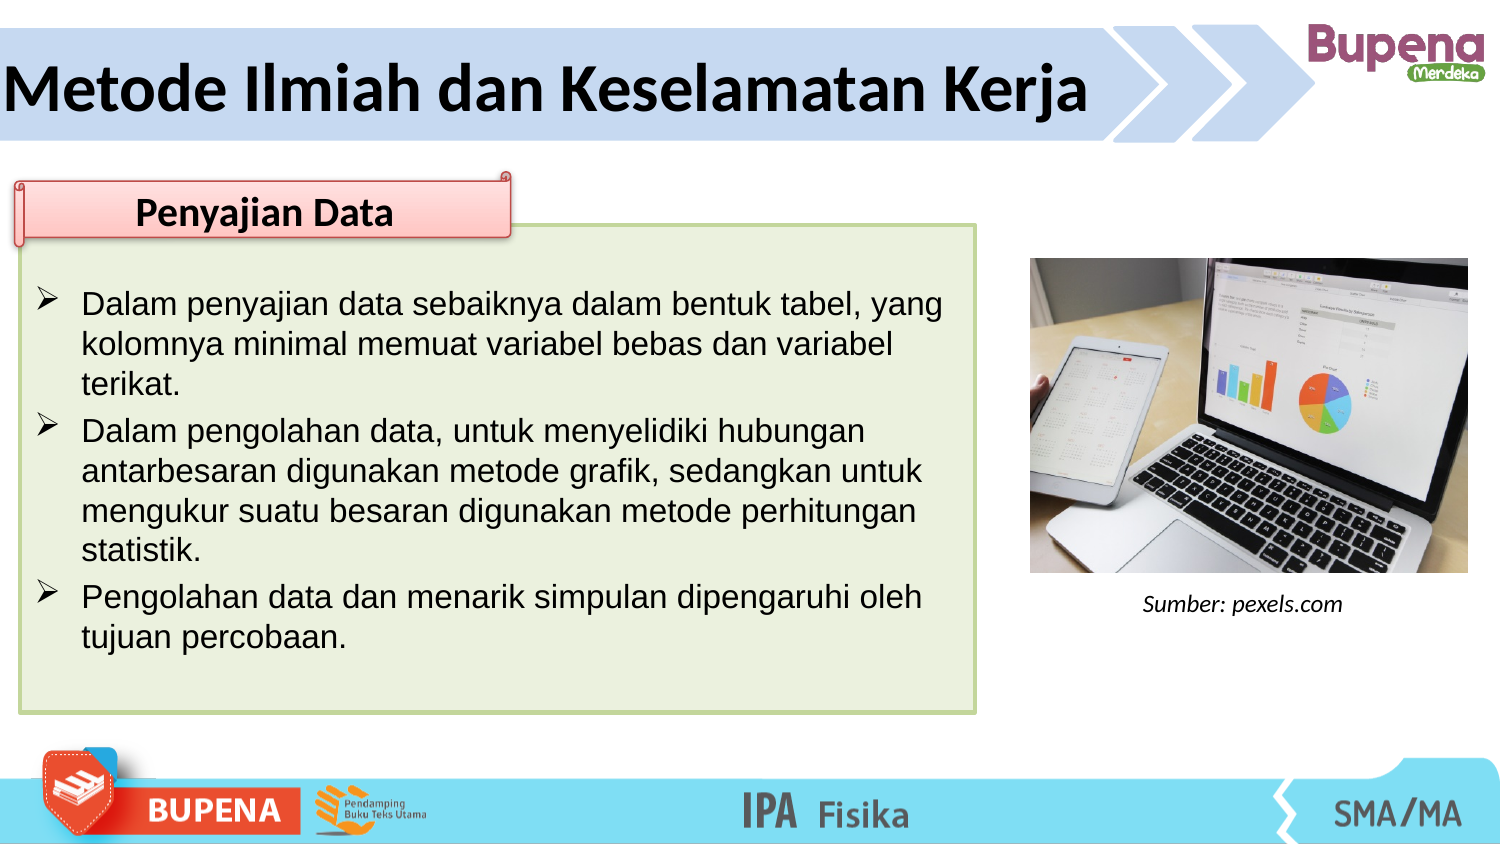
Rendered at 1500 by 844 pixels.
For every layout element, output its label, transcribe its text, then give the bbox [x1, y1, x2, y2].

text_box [0, 27, 1314, 141]
text_box Dalam penyajian data sebaiknya dalam bentuk tabel, yang kolomnya minimal memuat variabel bebas dan variabel terikat. Dalam pengolahan data, untuk menyelidiki hubungan antarbesaran digunakan metode grafik, sedangkan untuk mengukur suatu besaran digunakan metode perhitungan statistik. Pengolahan data dan menarik simpulan dipengaruhi oleh tujuan percobaan. [18, 223, 977, 715]
picture [0, 734, 1500, 844]
picture [1299, 21, 1494, 85]
text_box Penyajian Data [13, 171, 512, 248]
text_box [1030, 258, 1468, 636]
